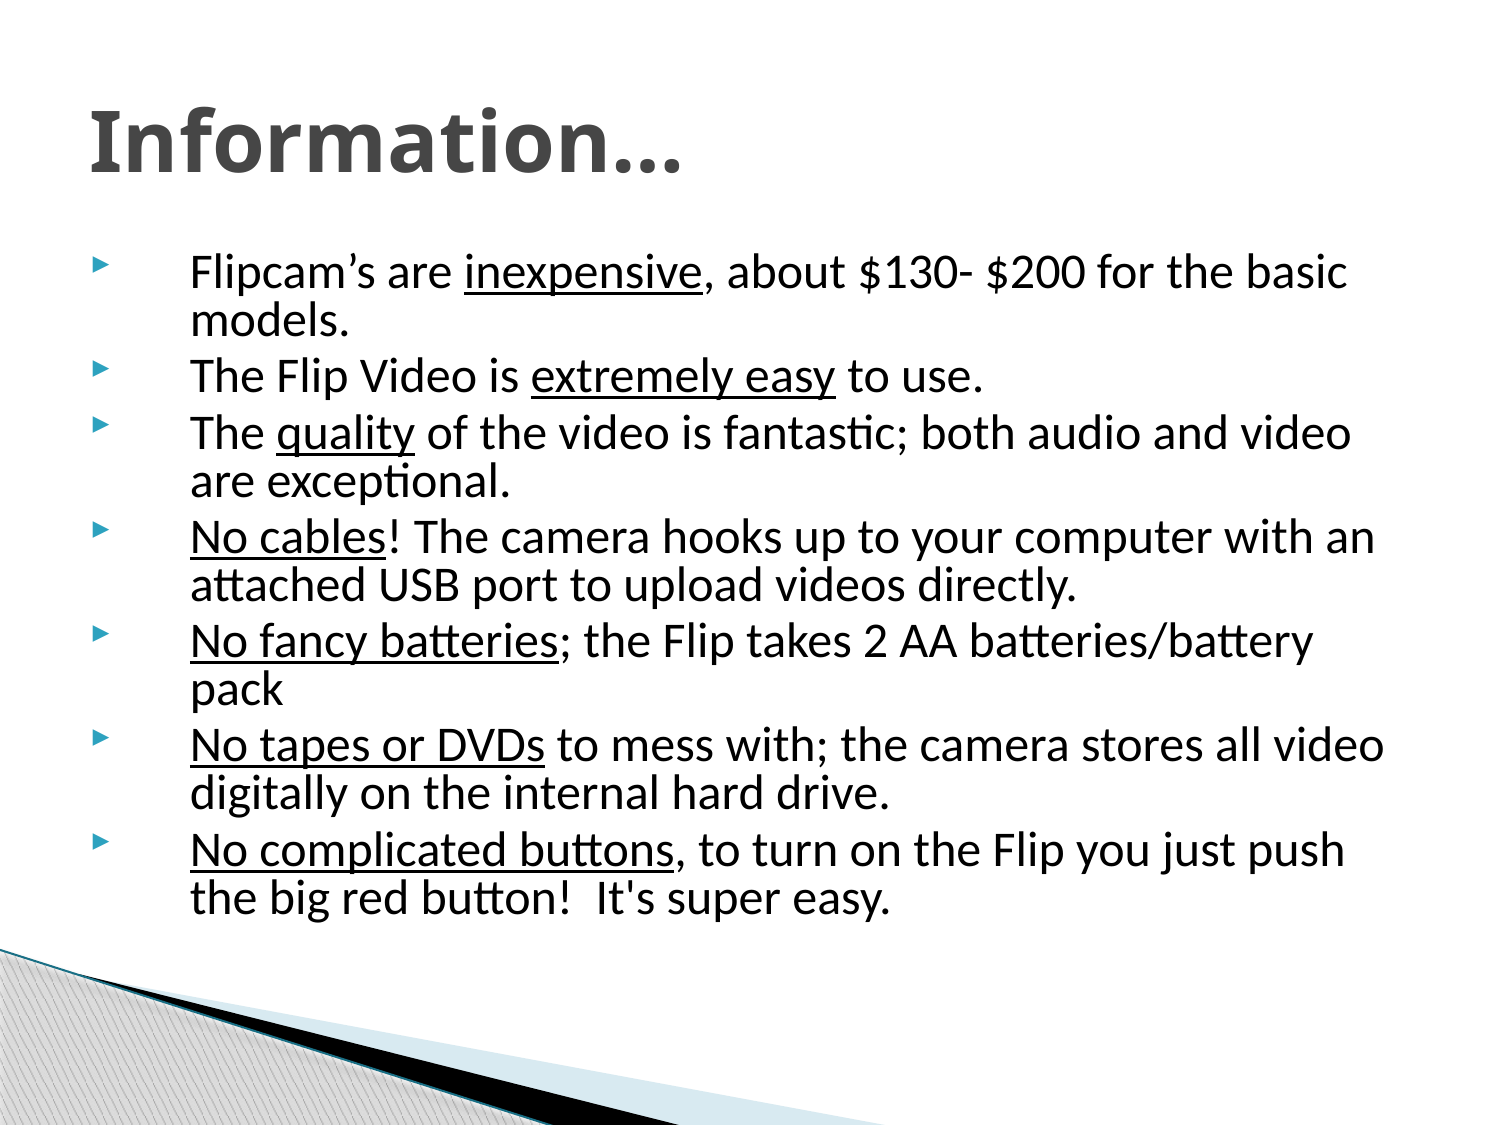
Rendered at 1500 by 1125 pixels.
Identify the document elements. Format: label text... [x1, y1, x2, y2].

title Information… [75, 45, 1425, 233]
list Flipcam’s are inexpensive, about $130- $200 for the basic models. The Flip Video is extremely easy to use. The quality of the video is fantastic; both audio and video are exceptional. No cables! The camera hooks up to your computer with an attached USB port to upload videos directly. No fancy batteries; the Flip takes 2 AA batteries/battery pack No tapes or DVDs to mess with; the camera stores all video digitally on the internal hard drive. No complicated buttons, to turn on the Flip you just push the big red button! It's super easy. [75, 243, 1425, 986]
